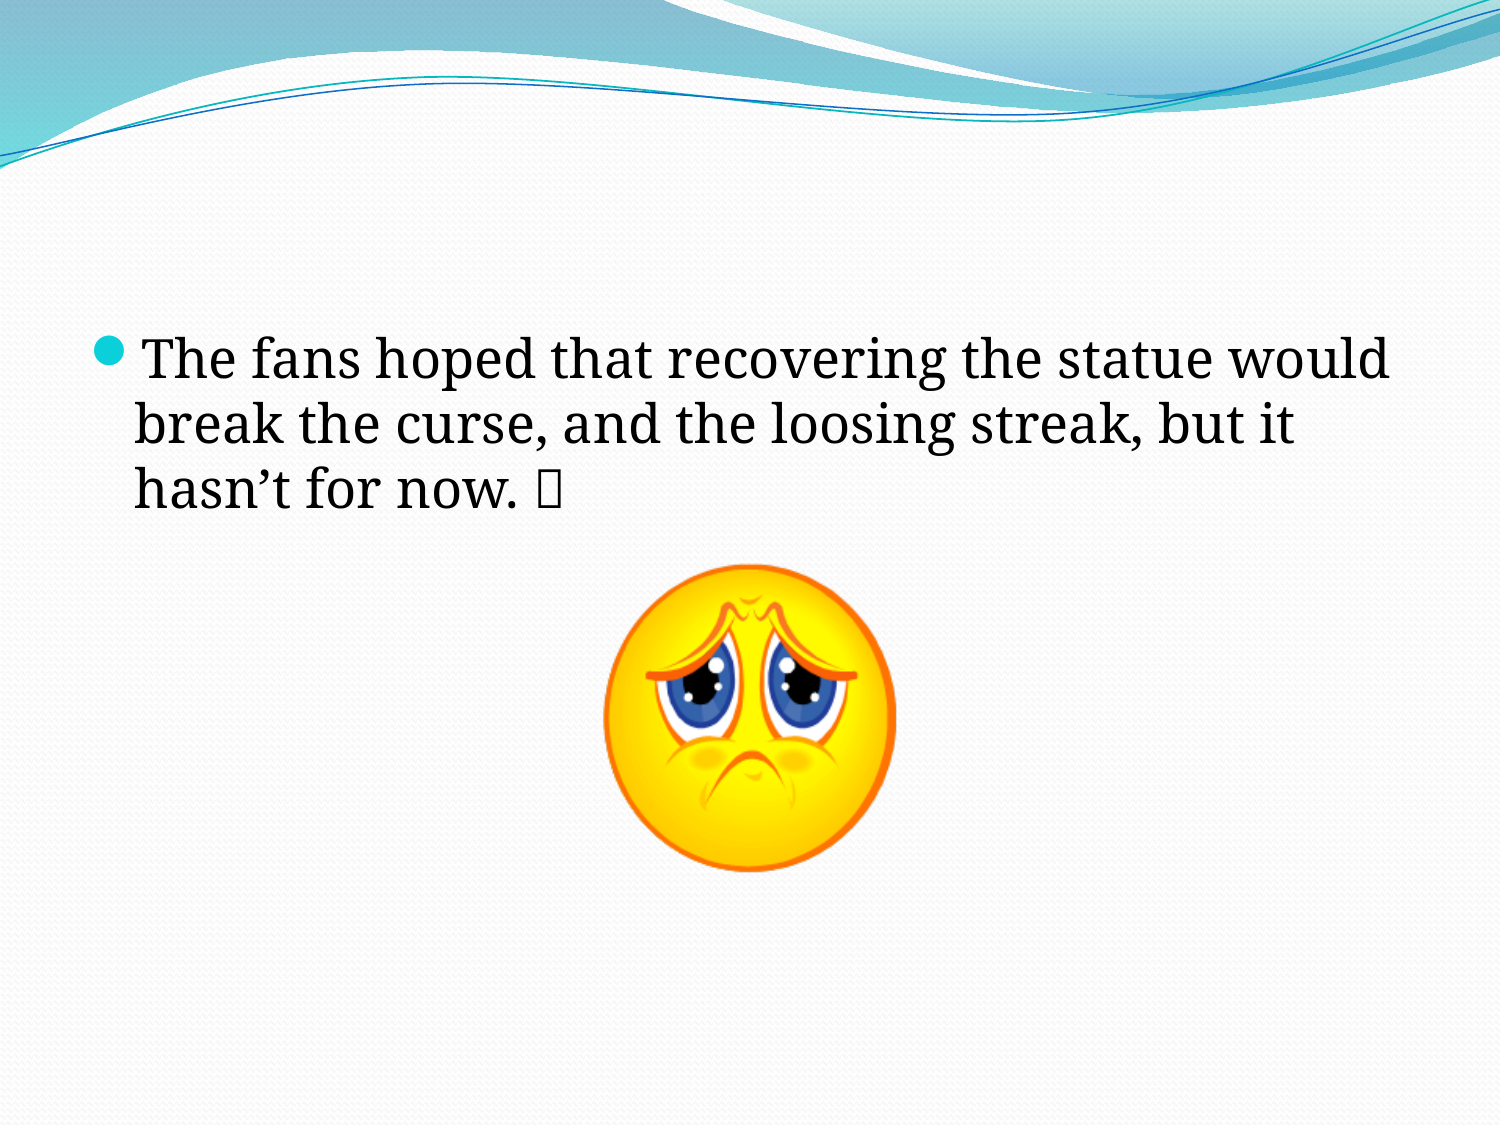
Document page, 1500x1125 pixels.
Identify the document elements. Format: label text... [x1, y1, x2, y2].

list The fans hoped that recovering the statue would break the curse, and the loosing streak, but it hasn’t for now.  [75, 317, 1425, 1038]
picture [602, 562, 898, 874]
